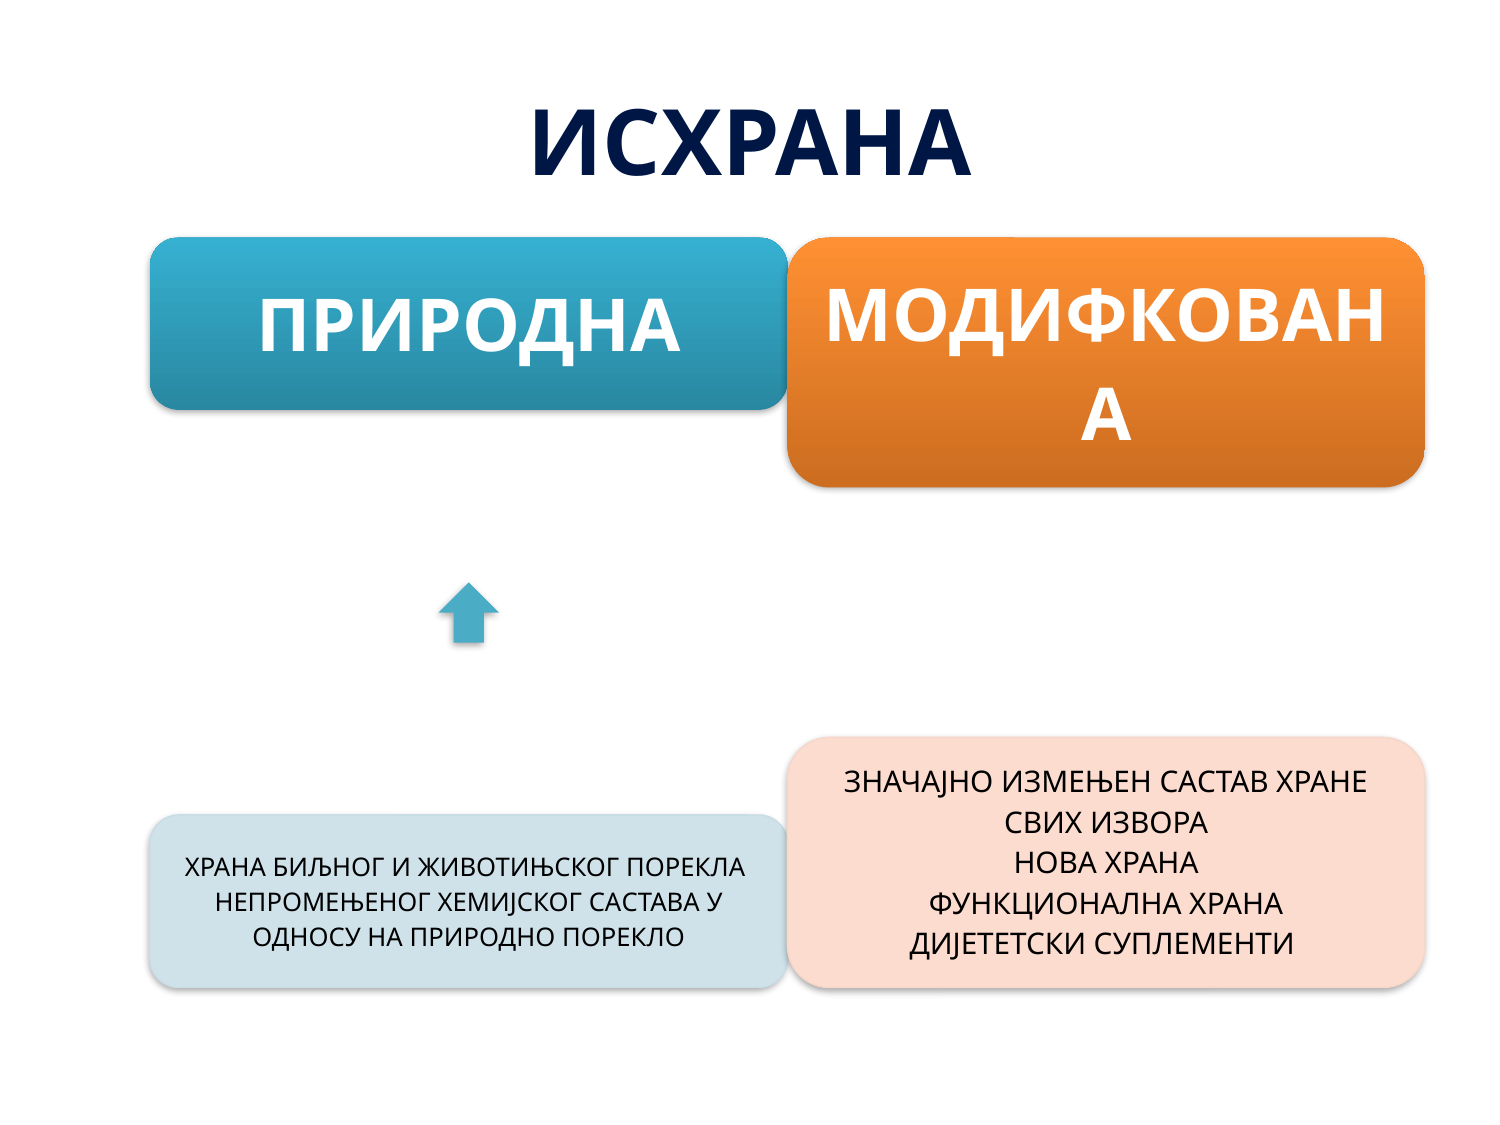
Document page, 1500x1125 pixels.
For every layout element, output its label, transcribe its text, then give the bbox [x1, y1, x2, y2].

title ИСХРАНА [75, 45, 1425, 233]
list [149, 237, 1426, 988]
